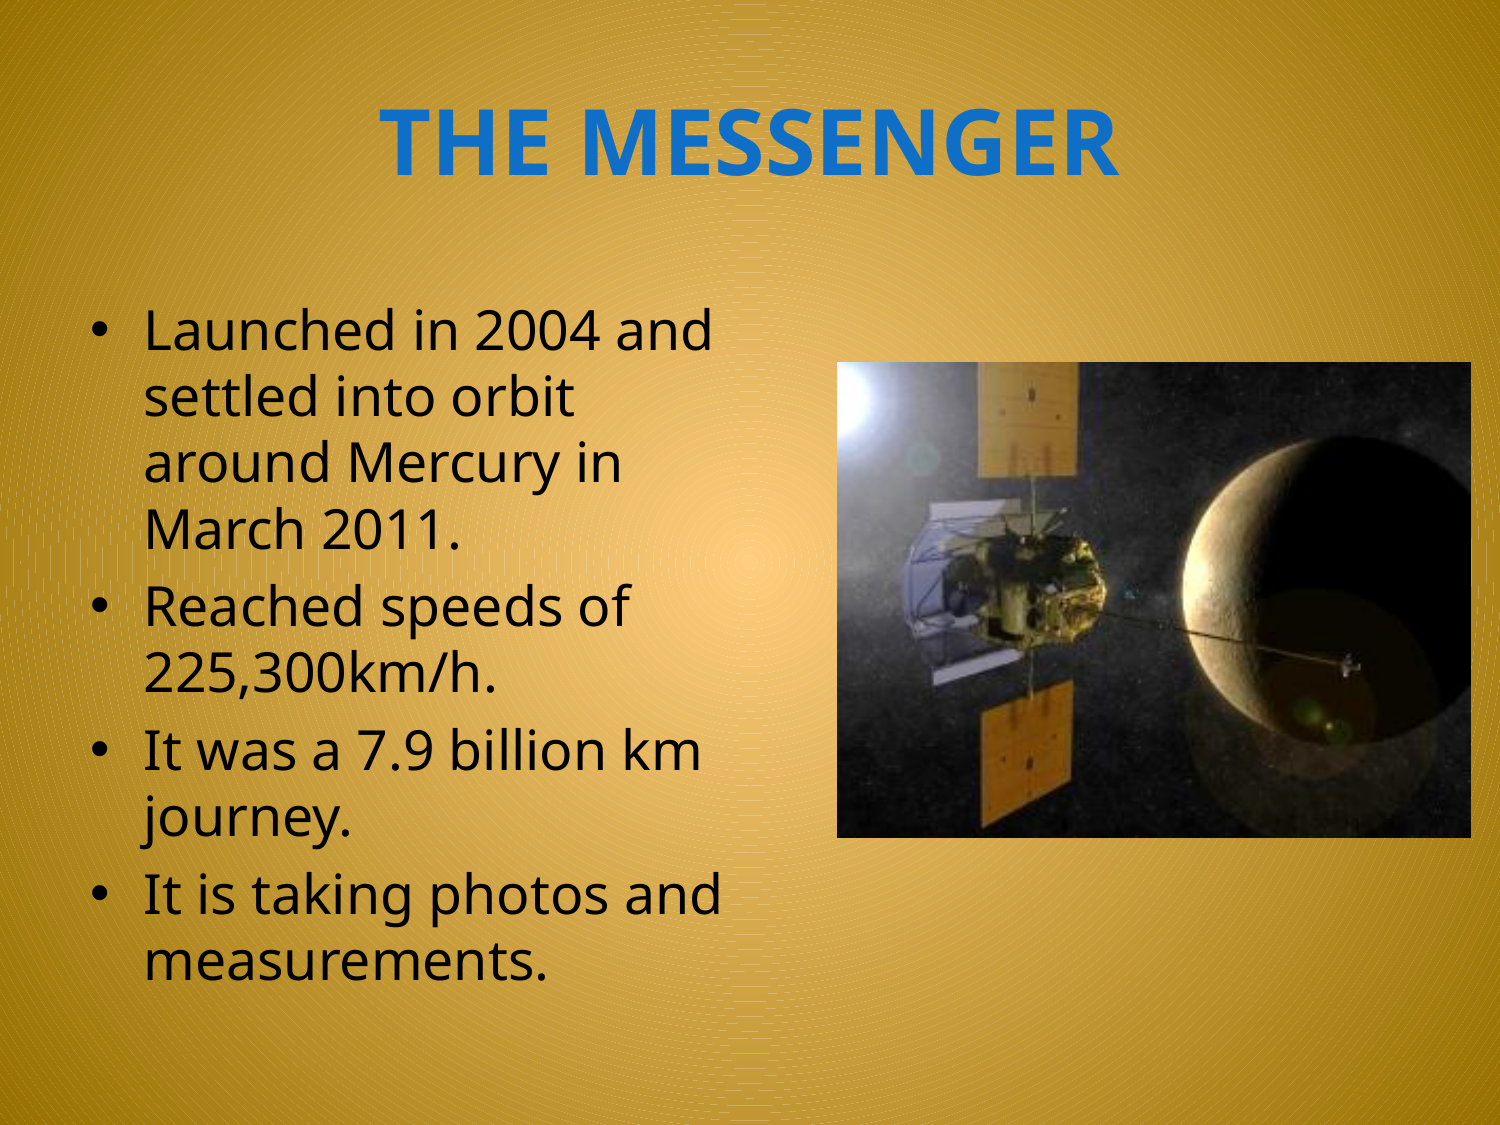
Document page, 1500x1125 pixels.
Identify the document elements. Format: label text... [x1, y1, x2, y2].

picture [837, 362, 1471, 838]
title THE MESSENGER [75, 45, 1425, 233]
list Launched in 2004 and settled into orbit around Mercury in March 2011. Reached speeds of 225,300km/h. It was a 7.9 billion km journey. It is taking photos and measurements. [75, 287, 775, 1005]
